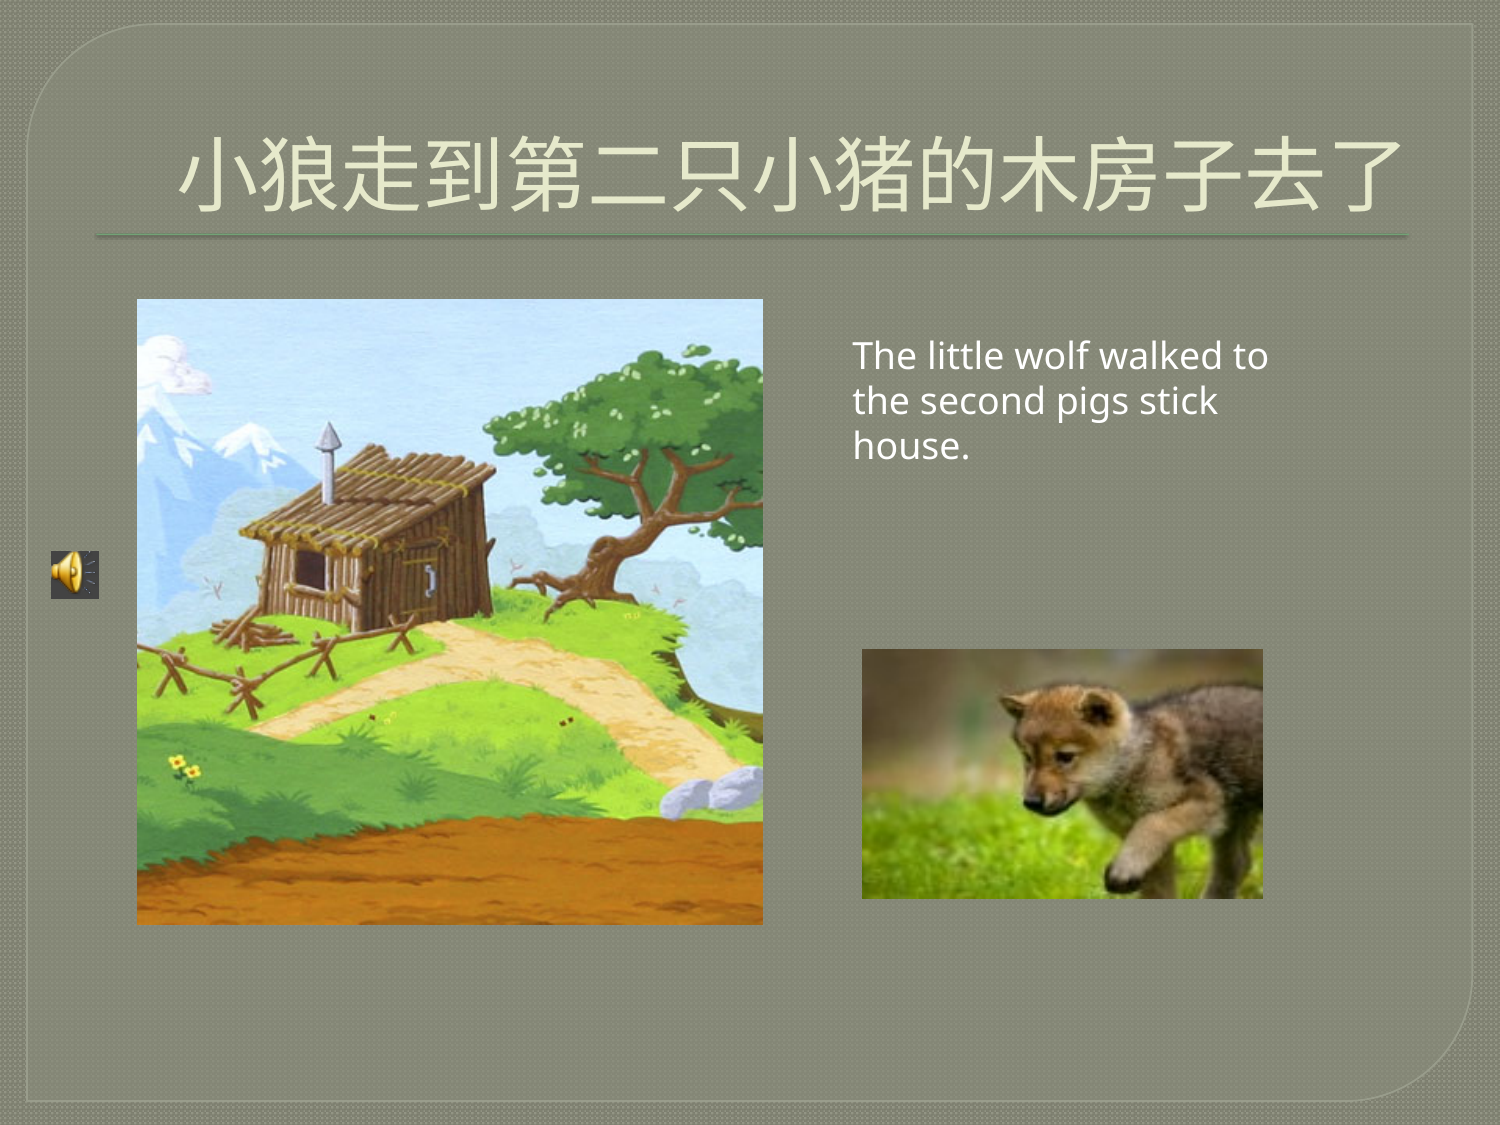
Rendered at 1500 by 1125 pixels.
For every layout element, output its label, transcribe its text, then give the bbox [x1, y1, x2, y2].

text_box The little wolf walked to the second pigs stick house. [837, 324, 1300, 475]
title 小狼走到第二只小猪的木房子去了 [75, 41, 1425, 230]
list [137, 299, 763, 926]
picture [49, 549, 101, 601]
picture [862, 649, 1263, 899]
